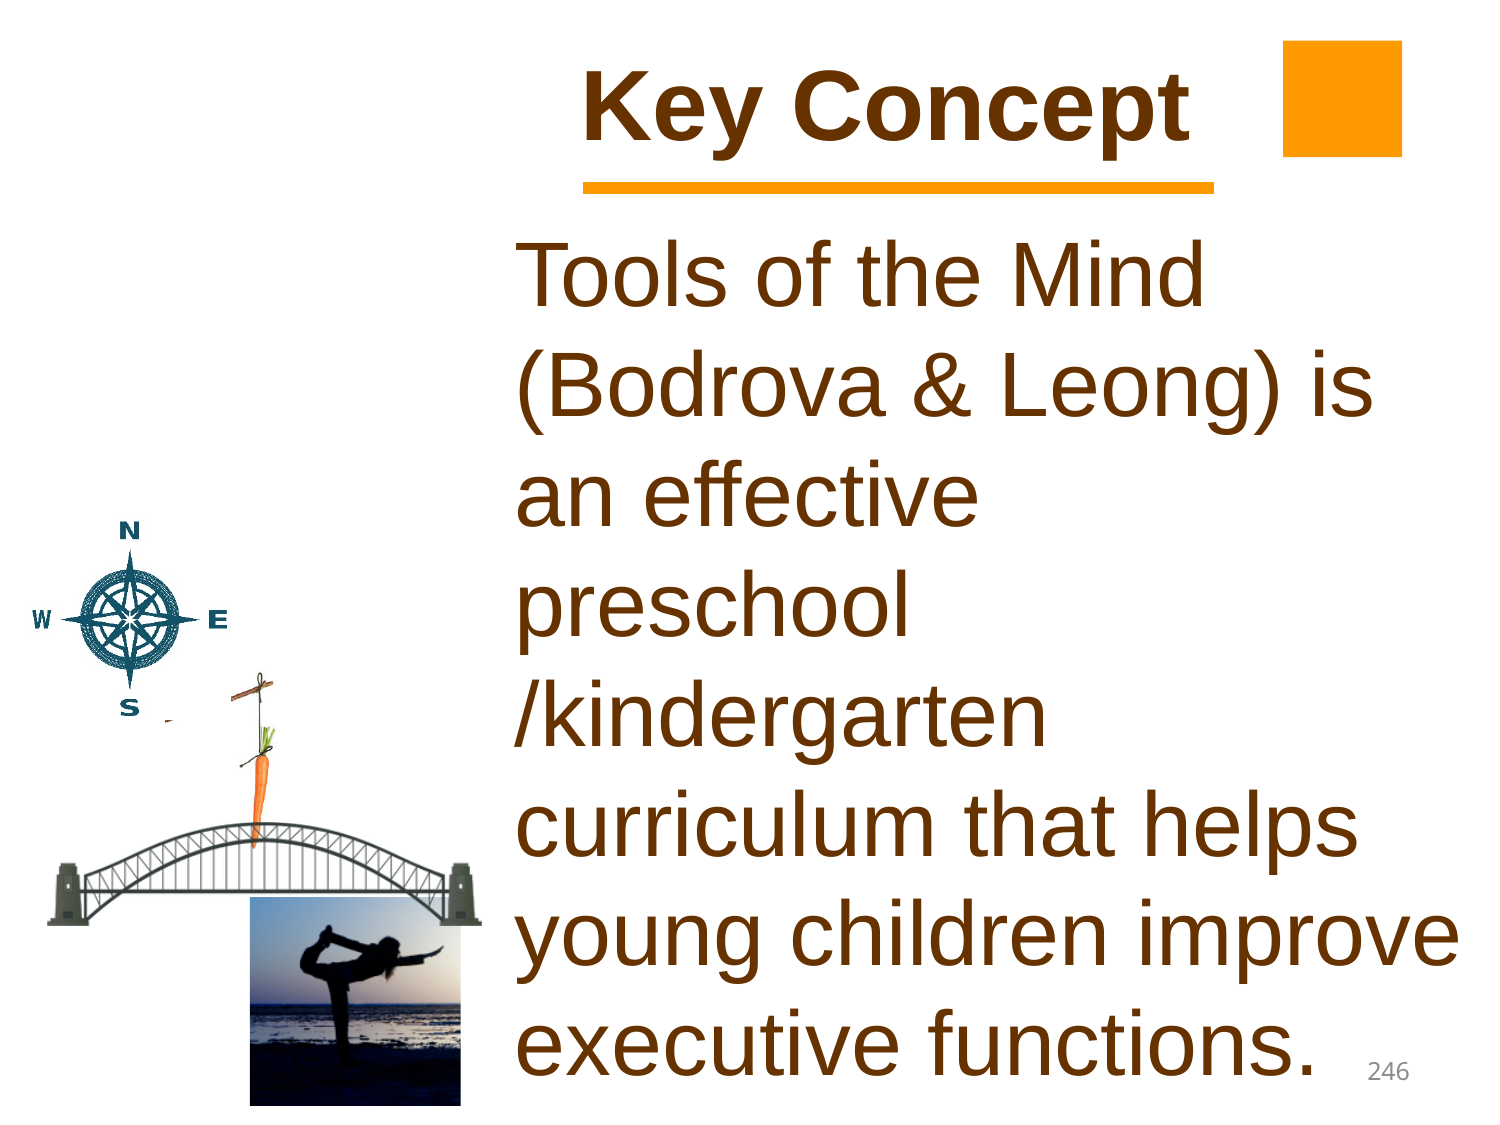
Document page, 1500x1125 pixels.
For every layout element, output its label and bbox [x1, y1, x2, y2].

text_box [565, 33, 1207, 168]
text_box [1281, 38, 1404, 159]
text_box [500, 207, 1484, 1102]
picture [28, 517, 482, 1106]
